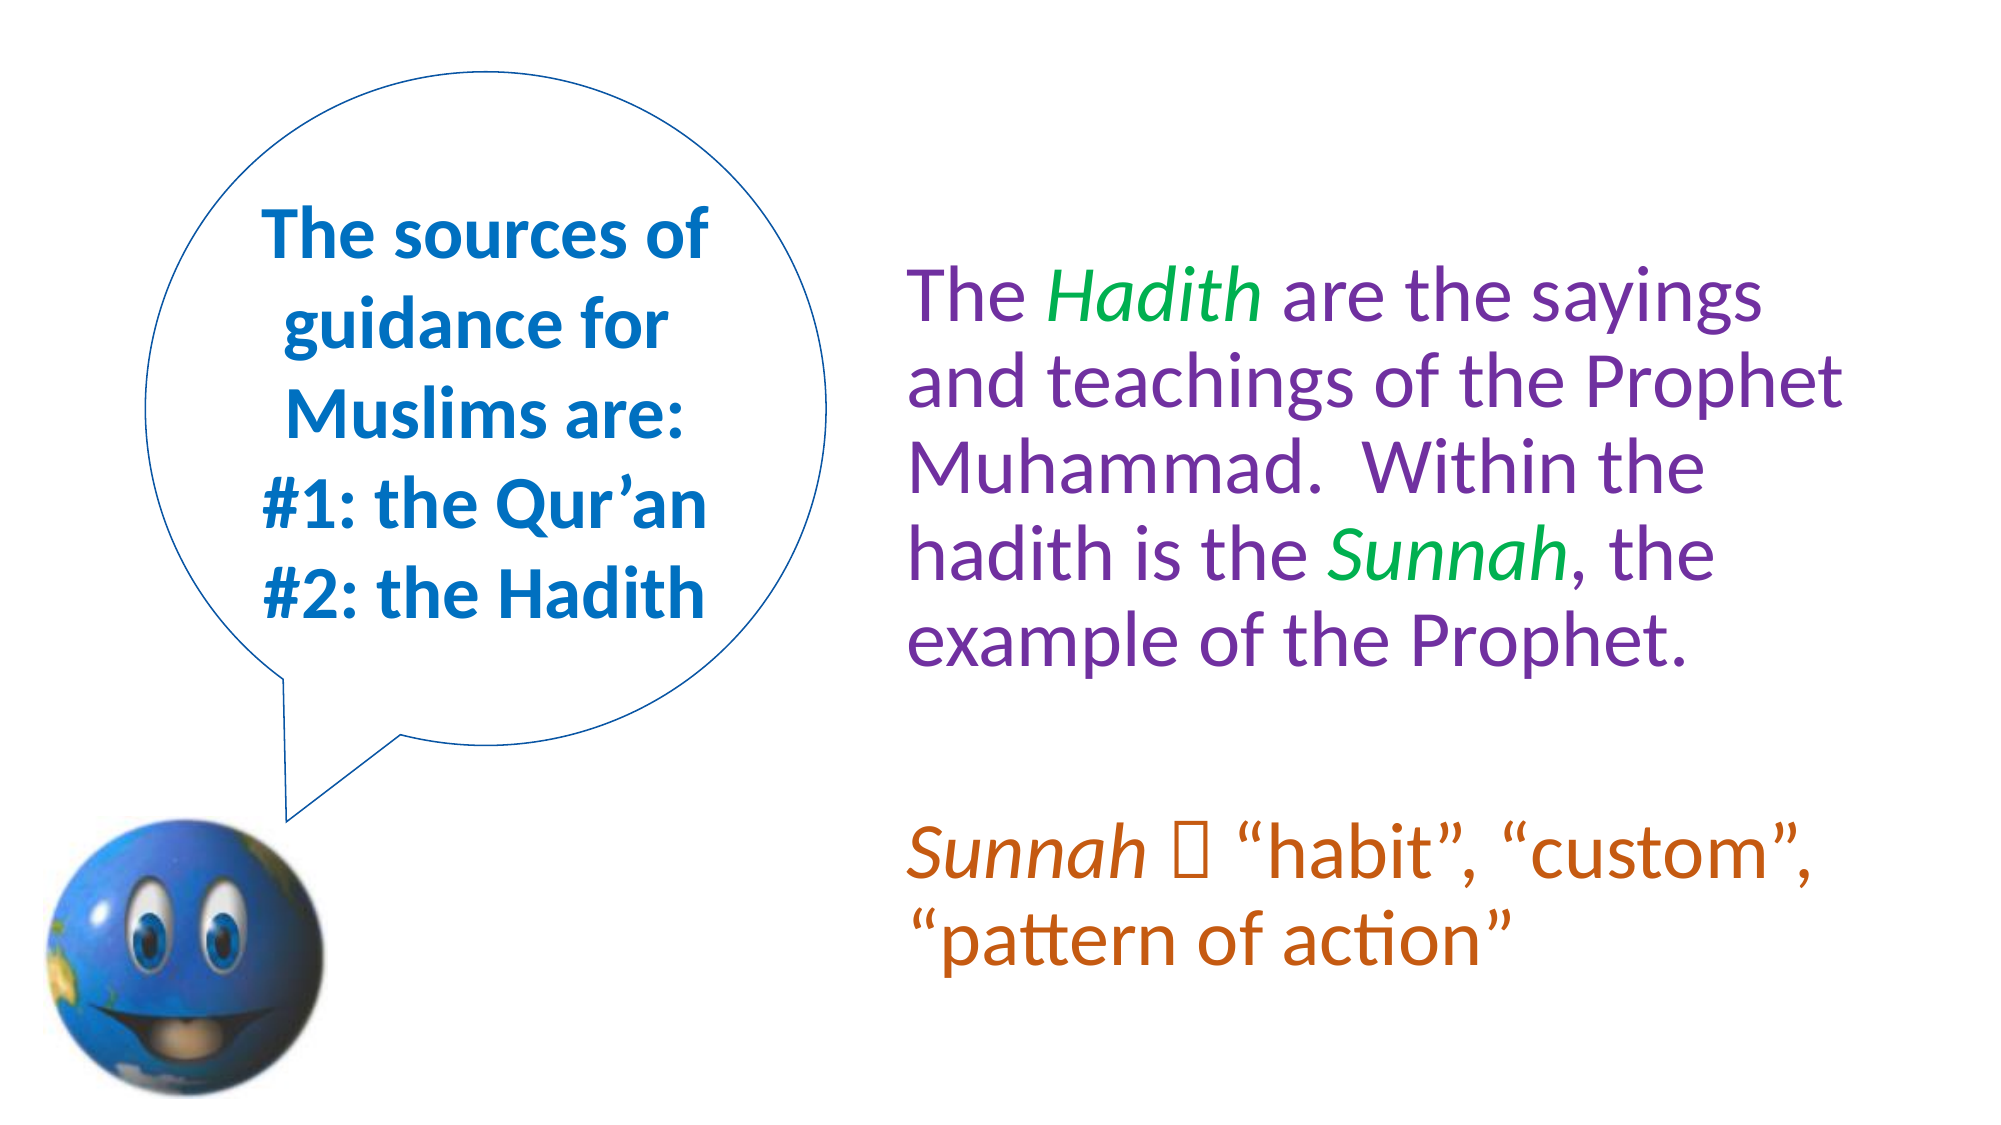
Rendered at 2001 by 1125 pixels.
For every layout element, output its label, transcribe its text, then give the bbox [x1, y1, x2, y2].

list The Hadith are the sayings and teachings of the Prophet Muhammad. Within the hadith is the Sunnah, the example of the Prophet. Sunnah  “habit”, “custom”, “pattern of action” [891, 245, 1863, 1074]
picture [43, 816, 328, 1099]
text_box The sources of guidance for Muslims are: #1: the Qur’an #2: the Hadith [145, 71, 827, 816]
